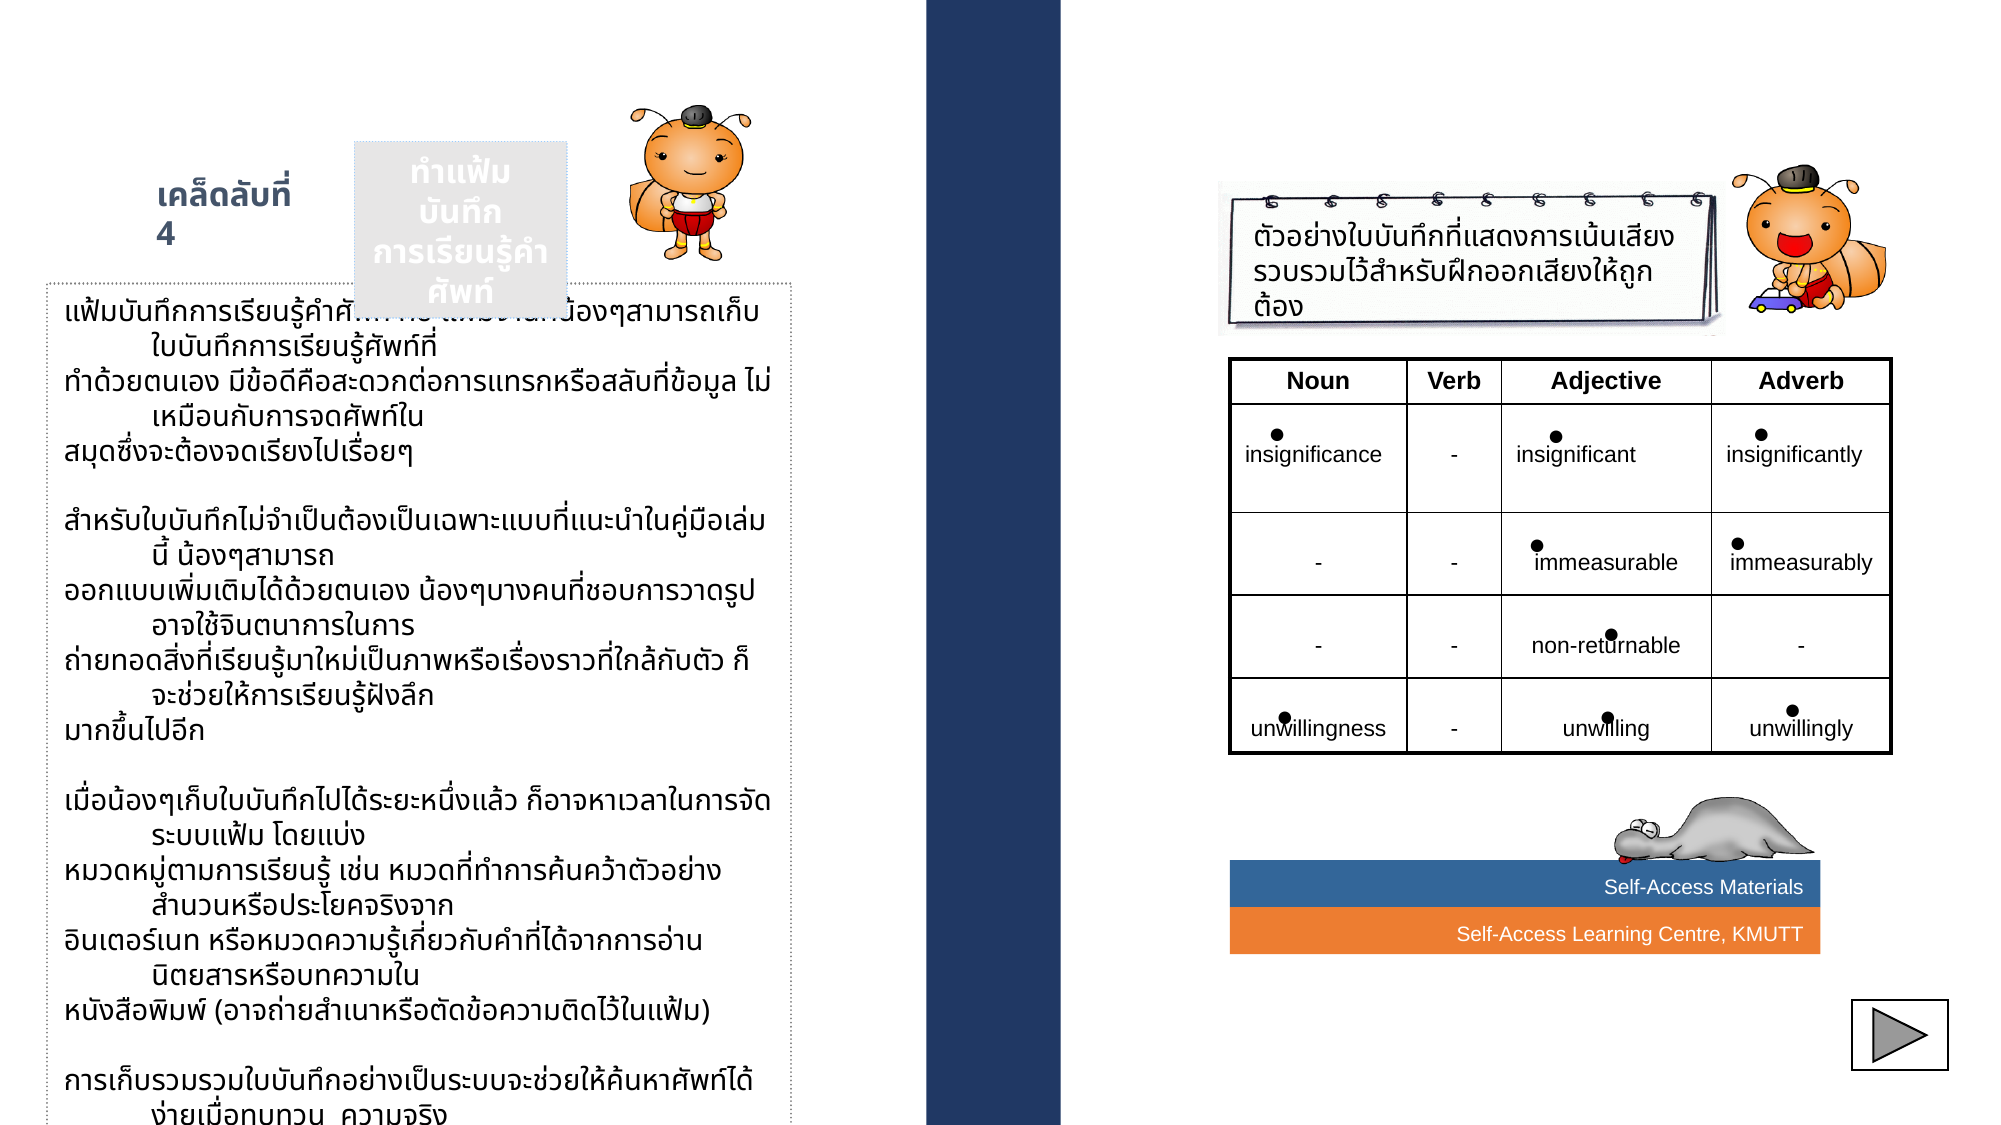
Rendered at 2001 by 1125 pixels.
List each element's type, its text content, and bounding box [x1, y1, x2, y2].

picture [515, 516, 622, 541]
table_cell - [1232, 513, 1406, 594]
text_box [1851, 999, 1949, 1071]
text_box ● [1769, 682, 1817, 733]
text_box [1229, 859, 1821, 955]
text_box ● [1737, 406, 1786, 457]
text_box ● [1513, 518, 1561, 568]
text_box [925, 0, 1062, 1125]
picture [1607, 784, 1821, 874]
table_cell non-returnable [1502, 596, 1711, 677]
picture [602, 82, 786, 284]
table_cell - [1408, 596, 1501, 677]
table_cell unwilling [1502, 679, 1711, 751]
table_cell - [1408, 513, 1501, 594]
table_cell unwillingly [1712, 679, 1889, 751]
text_box ● [1532, 408, 1568, 459]
table_header Verb [1408, 361, 1501, 403]
text_box ● [1714, 515, 1762, 566]
table_cell insignificant [1502, 405, 1711, 512]
table_header Adjective [1502, 361, 1711, 403]
text_box แฟ้มบันทึกการเรียนรู้คำศัพท์ คือ แฟ้มงานที่น้องๆสามารถเก็บใบบันทึกการเรียนรู้ศัพท์ที่ ทำด้วยตนเอง มีข้อดีคือสะดวกต่อการแทรกหรือสลับที่ข้อมูล ไม่เหมือนกับการจดศัพท์ใน สมุดซึ่งจะต้องจดเรียงไปเรื่อยๆ สำหรับใบบันทึกไม่จำเป็นต้องเป็นเฉพาะแบบที่แนะนำในคู่มือเล่มนี้ น้องๆสามารถ ออกแบบเพิ่มเติมได้ด้วยตนเอง น้องๆบางคนที่ชอบการวาดรูปอาจใช้จินตนาการในการ ถ่ายทอดสิ่งที่เรียนรู้มาใหม่เป็นภาพหรือเรื่องราวที่ใกล้กับตัว ก็จะช่วยให้การเรียนรู้ฝังลึก มากขึ้นไปอีก เมื่อน้องๆเก็บใบบันทึกไปได้ระยะหนึ่งแล้ว ก็อาจหาเวลาในการจัดระบบแฟ้ม โดยแบ่ง หมวดหมู่ตามการเรียนรู้ เช่น หมวดที่ทำการค้นคว้าตัวอย่างสำนวนหรือประโยคจริงจาก อินเตอร์เนท หรือหมวดความรู้เกี่ยวกับคำที่ได้จากการอ่านนิตยสารหรือบทความใน หนังสือพิมพ์ (อาจถ่ายสำเนาหรือตัดข้อความติดไว้ในแฟ้ม) การเก็บรวมรวมใบบันทึกอย่างเป็นระบบจะช่วยให้ค้นหาศัพท์ได้ง่ายเมื่อทบทวน ความจริง แล้วเราทุกคนสามารถเรียนรู้คำใหม่ๆได้มากมาย แต่ถ้าเวลาผ่านไปยิ่งนานเท่าไรความจำ ของเราก็จะยิ่งลดลง เราจึงต้องทำการทบทวนเสมอๆ การจดบันทึกที่มาของการค้นคว้า เช่น ได้ศัพท์คำนี้มาอย่างไร หรือเรียนรู้ไปเมื่อไร ก็มี ส่วนช่วยในการจดจำในระยะยาวได้อย่างดีด้วยเช่นกัน [47, 283, 792, 1125]
text_box เคล็ดลับที่ 4 [141, 165, 331, 260]
table_cell unwillingness [1232, 679, 1406, 751]
table_header Noun [1232, 361, 1406, 403]
table_header Adverb [1712, 361, 1889, 403]
table_cell - [1232, 596, 1406, 677]
text_box ● [1587, 607, 1636, 657]
text_box ● [1261, 689, 1309, 740]
text_box ทำแฟ้มบันทึก การเรียนรู้คำศัพท์ [354, 141, 567, 319]
text_box ● [1253, 406, 1301, 457]
table_cell - [1408, 405, 1501, 512]
text_box ● [1584, 689, 1632, 740]
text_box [1218, 181, 1702, 336]
table_cell insignificance [1232, 405, 1406, 512]
table_cell insignificantly [1712, 405, 1889, 512]
table_cell immeasurably [1712, 513, 1889, 594]
table_cell - [1408, 679, 1501, 751]
table_cell immeasurable [1502, 513, 1711, 594]
picture [1702, 146, 1896, 359]
table_cell - [1712, 596, 1889, 677]
